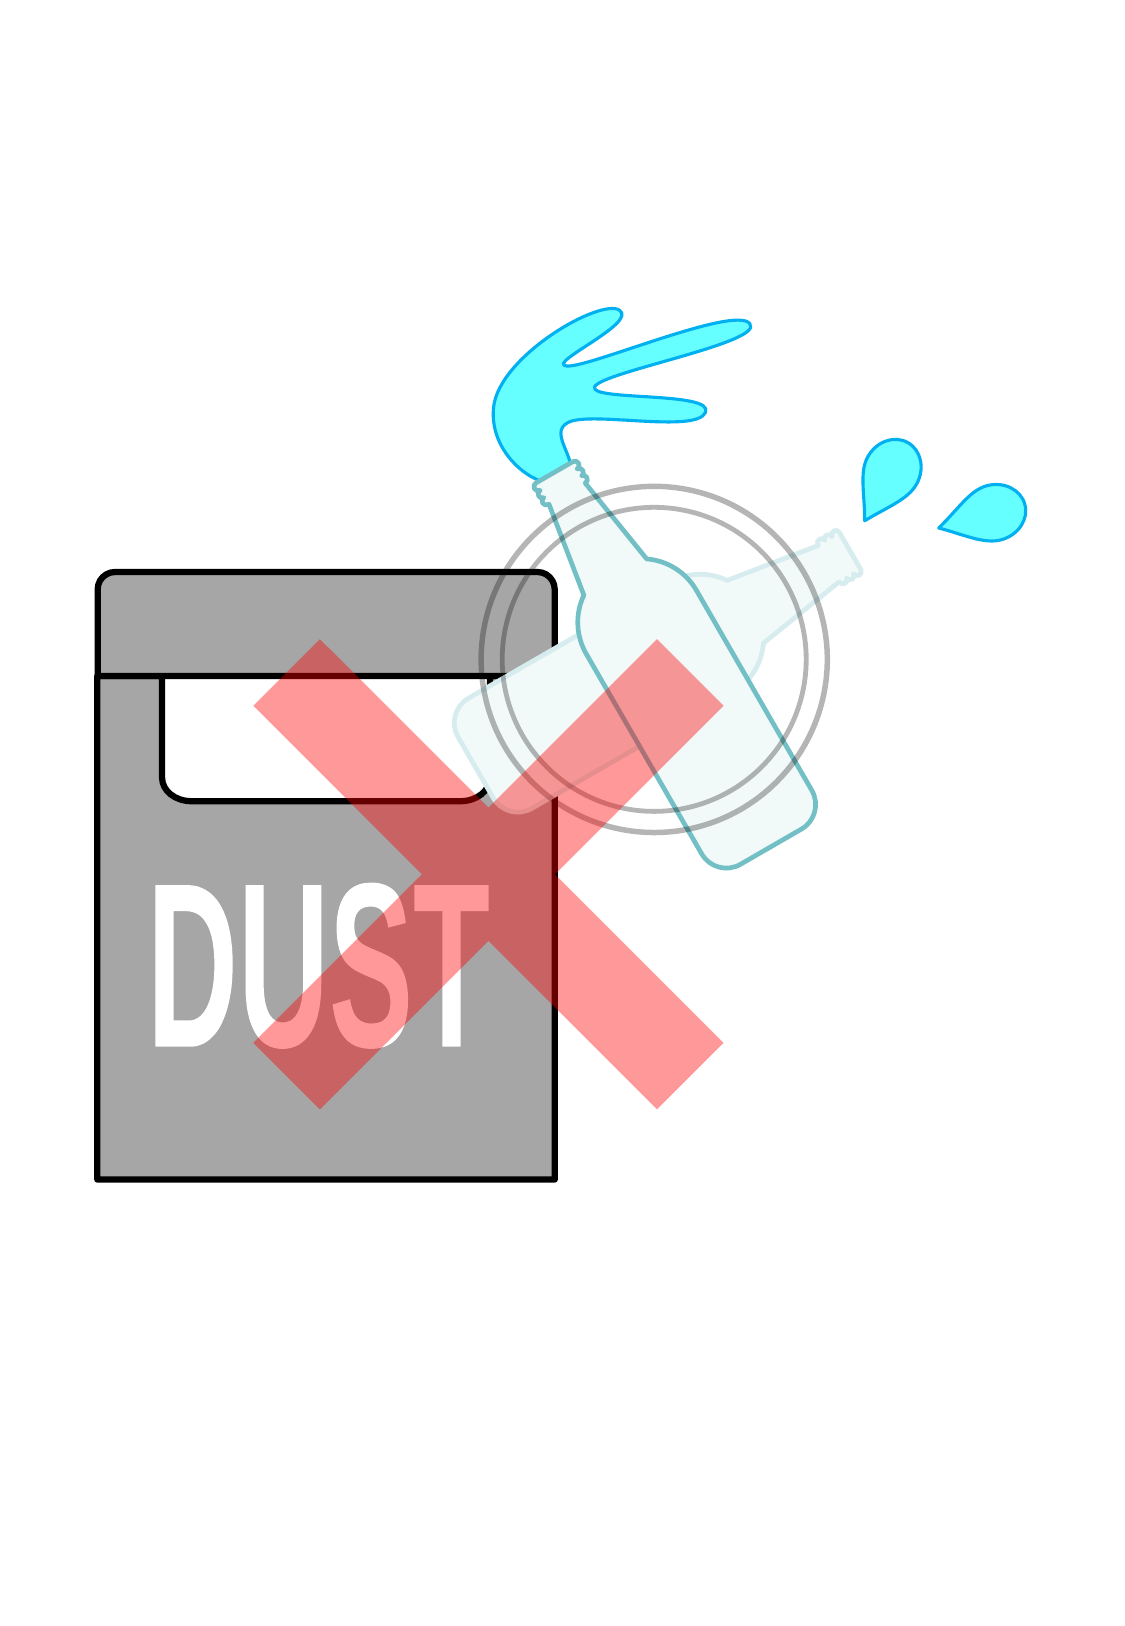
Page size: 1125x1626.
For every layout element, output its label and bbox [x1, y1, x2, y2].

text_box [97, 308, 1027, 1264]
